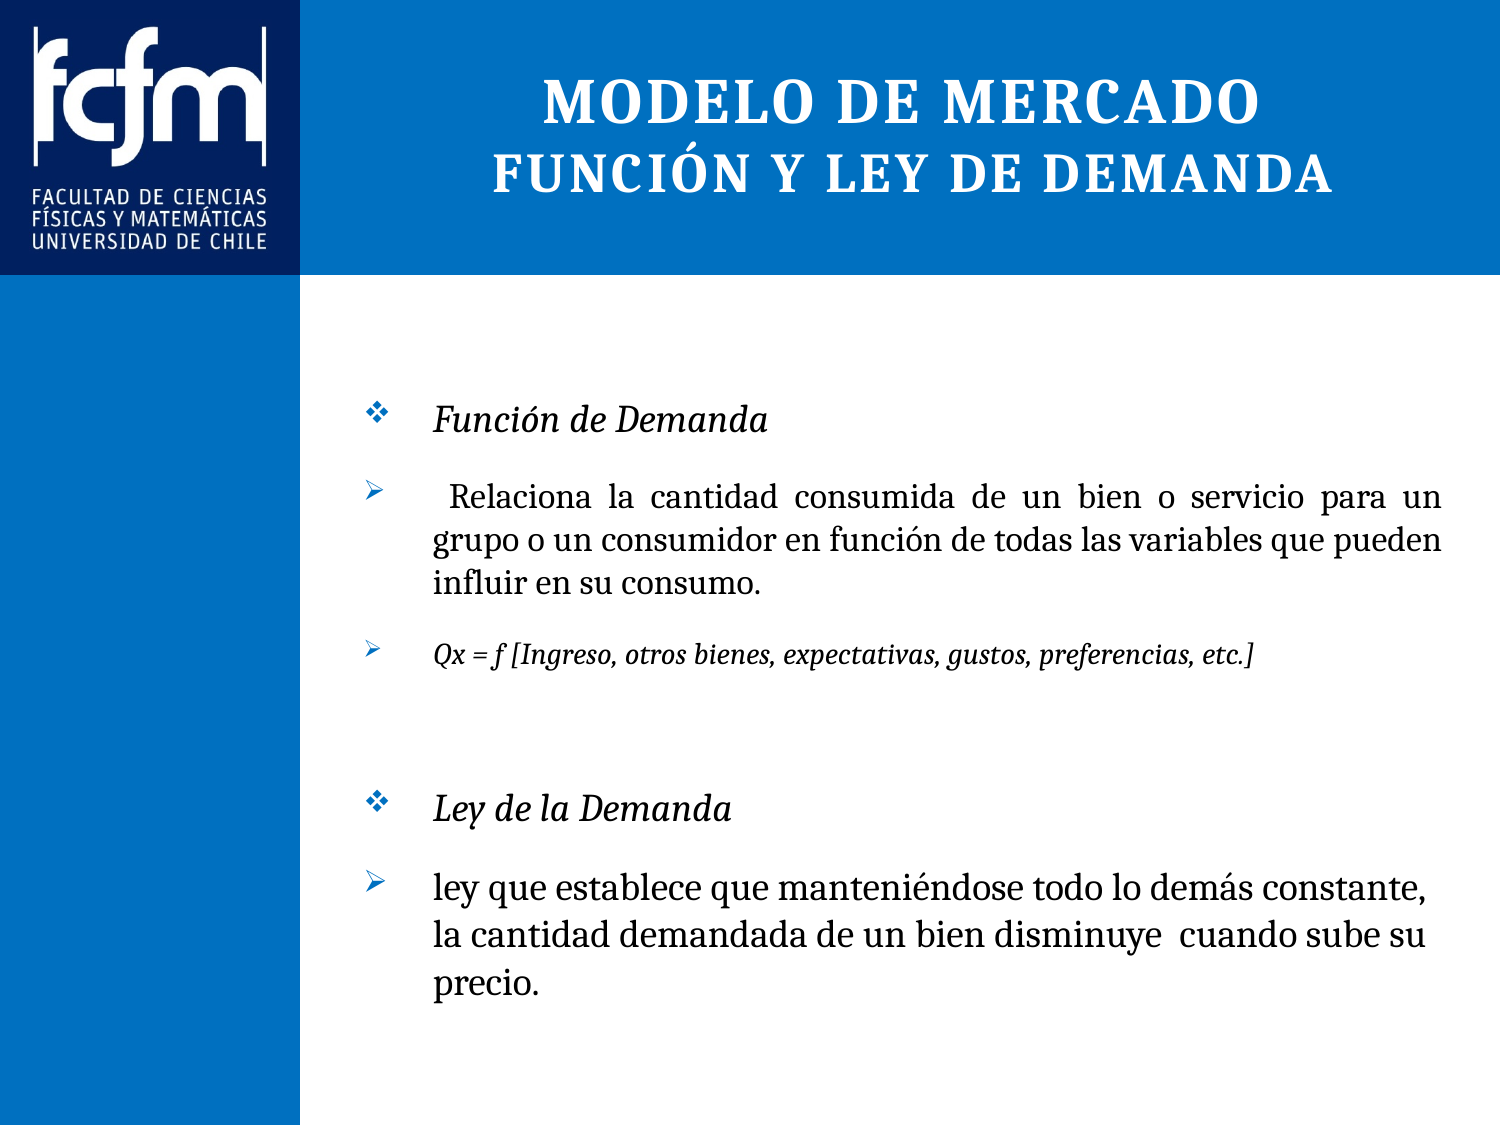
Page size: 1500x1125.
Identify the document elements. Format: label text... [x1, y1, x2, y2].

picture [29, 18, 272, 254]
title Modelo de mercado función y ley de demanda [399, 37, 1425, 225]
list Función de Demanda Relaciona la cantidad consumida de un bien o servicio para un grupo o un consumidor en función de todas las variables que pueden influir en su consumo. Qx = f [Ingreso, otros bienes, expectativas, gustos, preferencias, etc.] Ley de la Demanda ley que establece que manteniéndose todo lo demás constante, la cantidad demandada de un bien disminuye cuando sube su precio. [348, 385, 1459, 1016]
